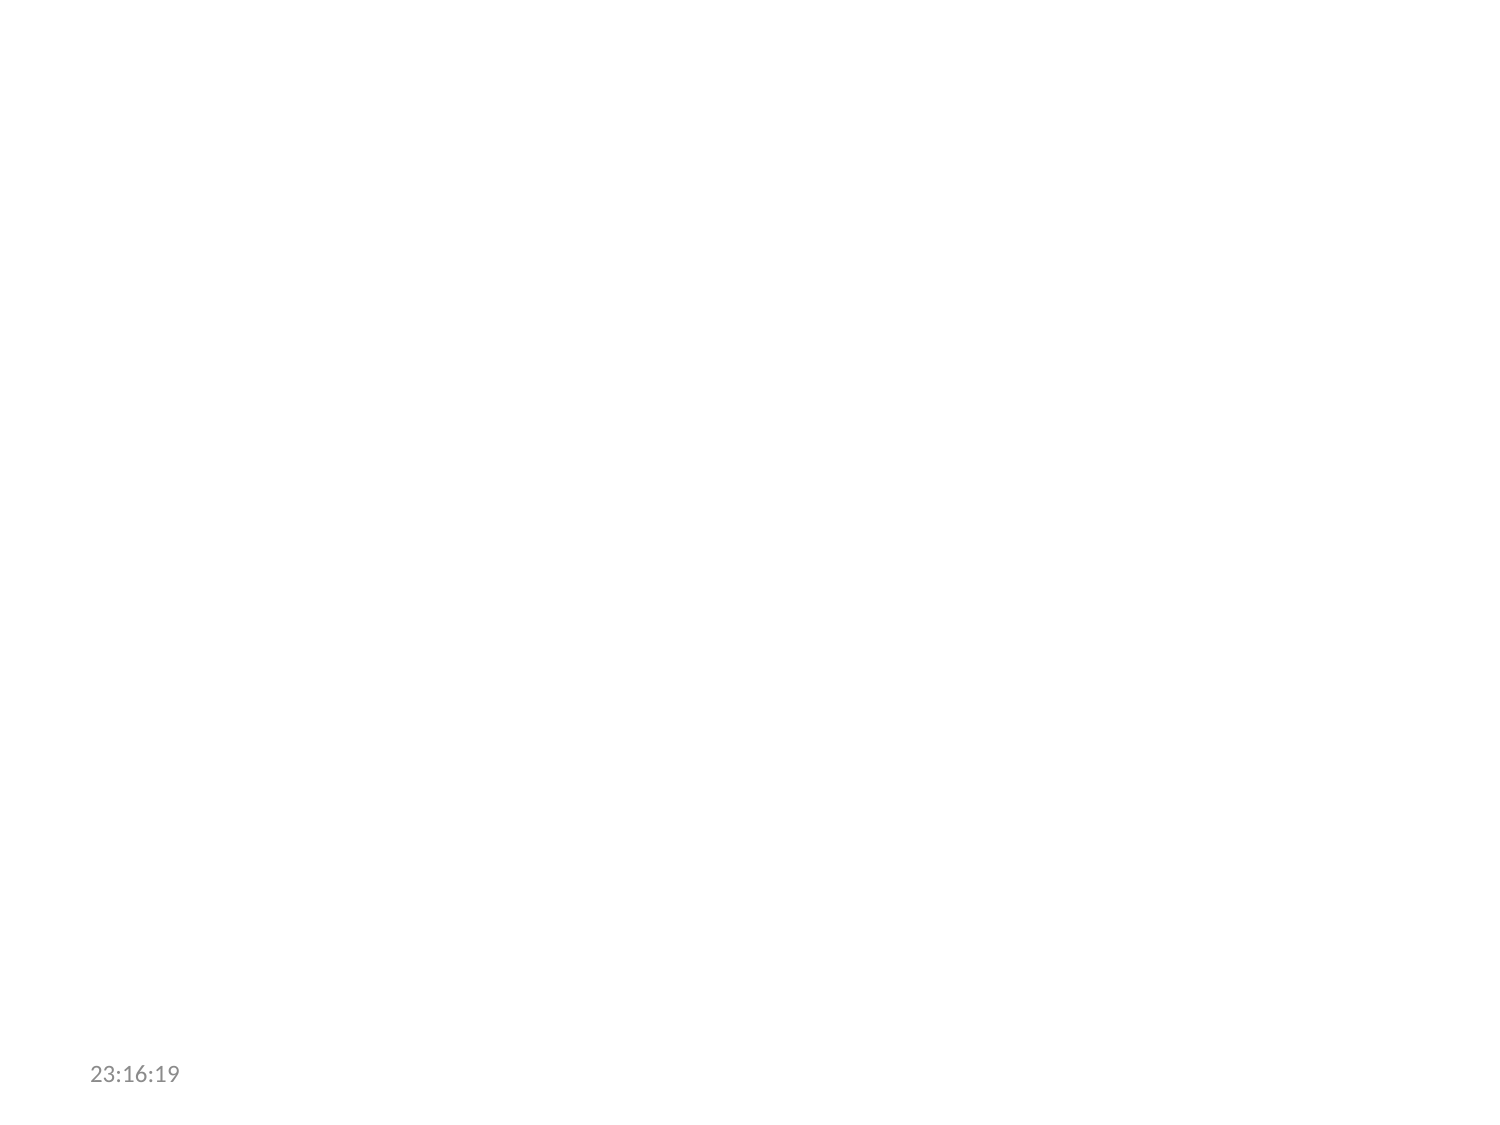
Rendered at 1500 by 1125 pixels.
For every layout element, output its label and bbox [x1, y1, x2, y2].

slide_number [75, 1042, 425, 1103]
